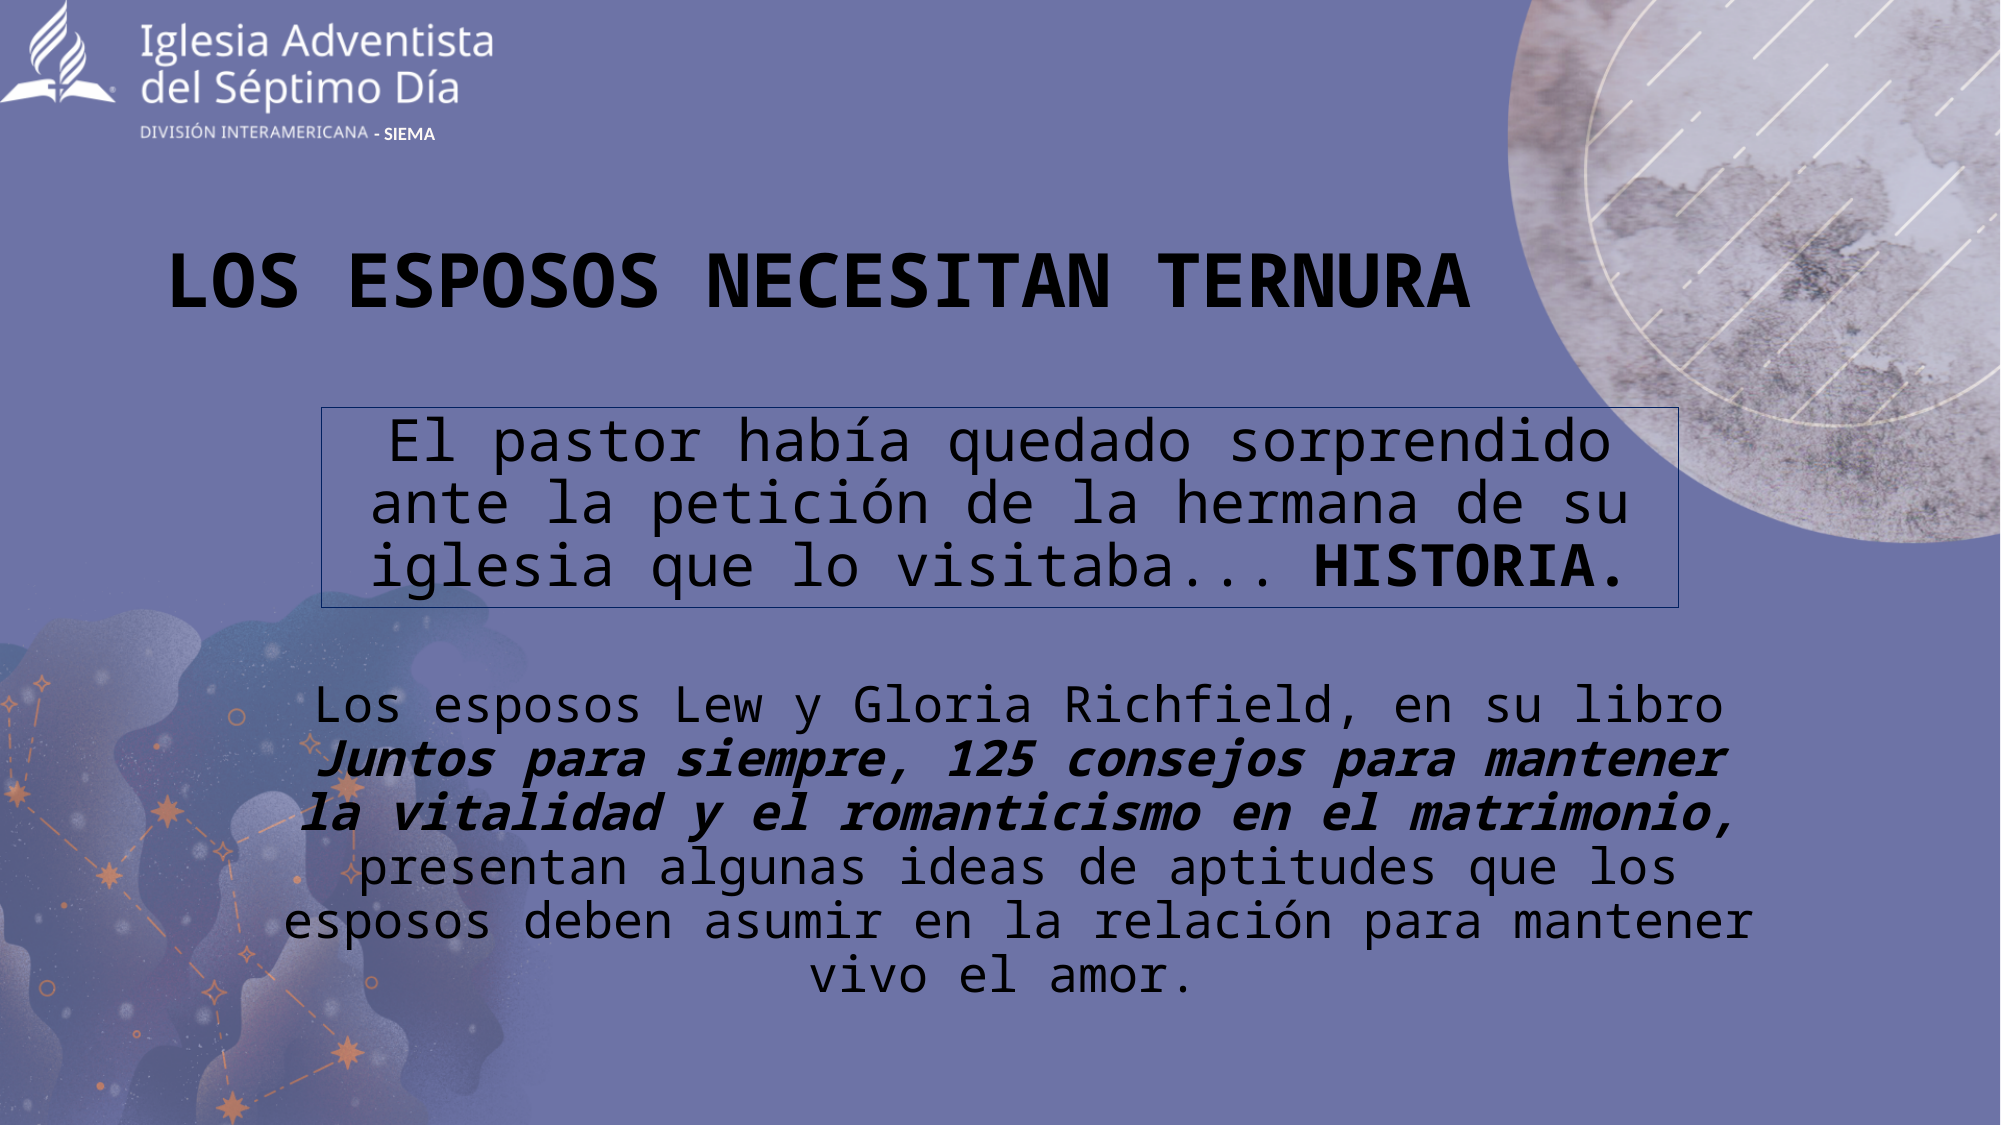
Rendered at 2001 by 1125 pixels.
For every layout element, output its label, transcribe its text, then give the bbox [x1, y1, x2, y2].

picture [0, 0, 2001, 1125]
title LOS ESPOSOS NECESITAN TERNURA [125, 175, 1513, 331]
text_box Los esposos Lew y Gloria Richfield, en su libro Juntos para siempre, 125 consejos para mantener la vitalidad y el romanticismo en el matrimonio, presentan algunas ideas de aptitudes que los esposos deben asumir en la relación para mantener vivo el amor. [255, 673, 1782, 1011]
text_box - SIEMA [355, 113, 451, 152]
list El pastor había quedado sorprendido ante la petición de la hermana de su iglesia que lo visitaba... HISTORIA. [321, 407, 1679, 608]
